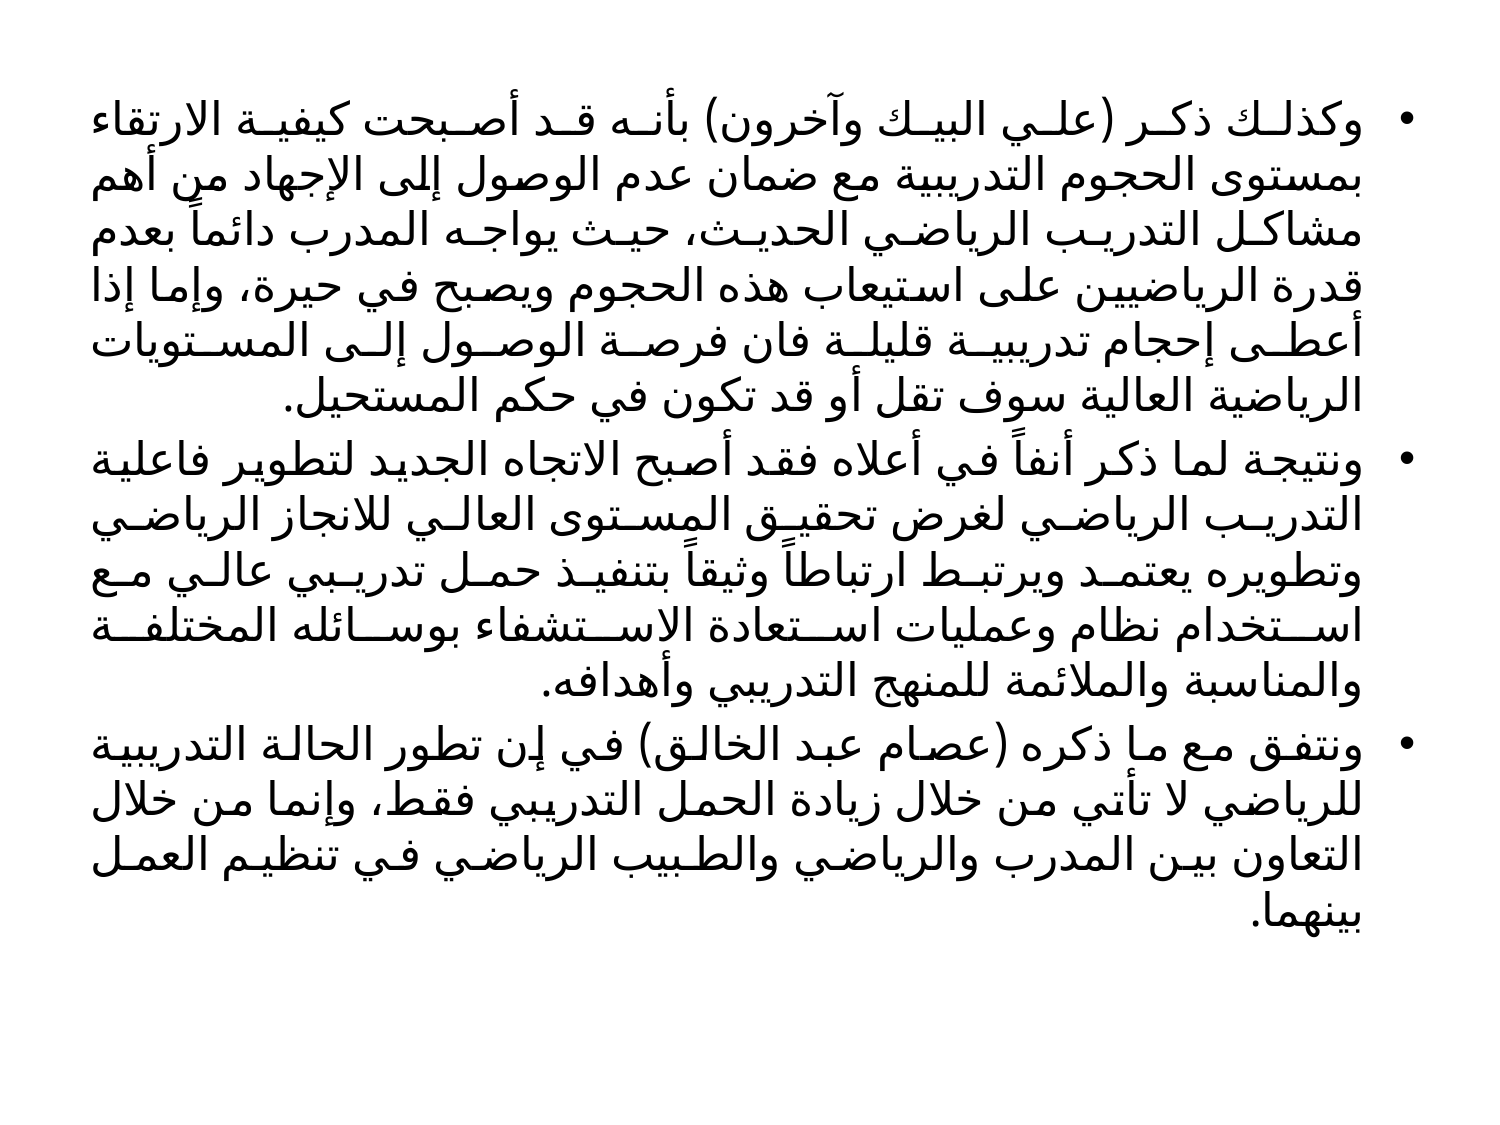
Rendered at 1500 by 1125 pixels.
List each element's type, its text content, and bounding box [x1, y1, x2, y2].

list وكذلك ذكر (علي البيك وآخرون) بأنه قد أصبحت كيفية الارتقاء بمستوى الحجوم التدريبية مع ضمان عدم الوصول إلى الإجهاد من أهم مشاكل التدريب الرياضي الحديث، حيث يواجه المدرب دائماً بعدم قدرة الرياضيين على استيعاب هذه الحجوم ويصبح في حيرة، وإما إذا أعطى إحجام تدريبية قليلة فان فرصة الوصول إلى المستويات الرياضية العالية سوف تقل أو قد تكون في حكم المستحيل. ونتيجة لما ذكر أنفاً في أعلاه فقد أصبح الاتجاه الجديد لتطوير فاعلية التدريب الرياضي لغرض تحقيق المستوى العالي للانجاز الرياضي وتطويره يعتمد ويرتبط ارتباطاً وثيقاً بتنفيذ حمل تدريبي عالي مع استخدام نظام وعمليات استعادة الاستشفاء بوسائله المختلفة والمناسبة والملائمة للمنهج التدريبي وأهدافه. ونتفق مع ما ذكره (عصام عبد الخالق) في إن تطور الحالة التدريبية للرياضي لا تأتي من خلال زيادة الحمل التدريبي فقط، وإنما من خلال التعاون بين المدرب والرياضي والطبيب الرياضي في تنظيم العمل بينهما. [75, 82, 1425, 1005]
